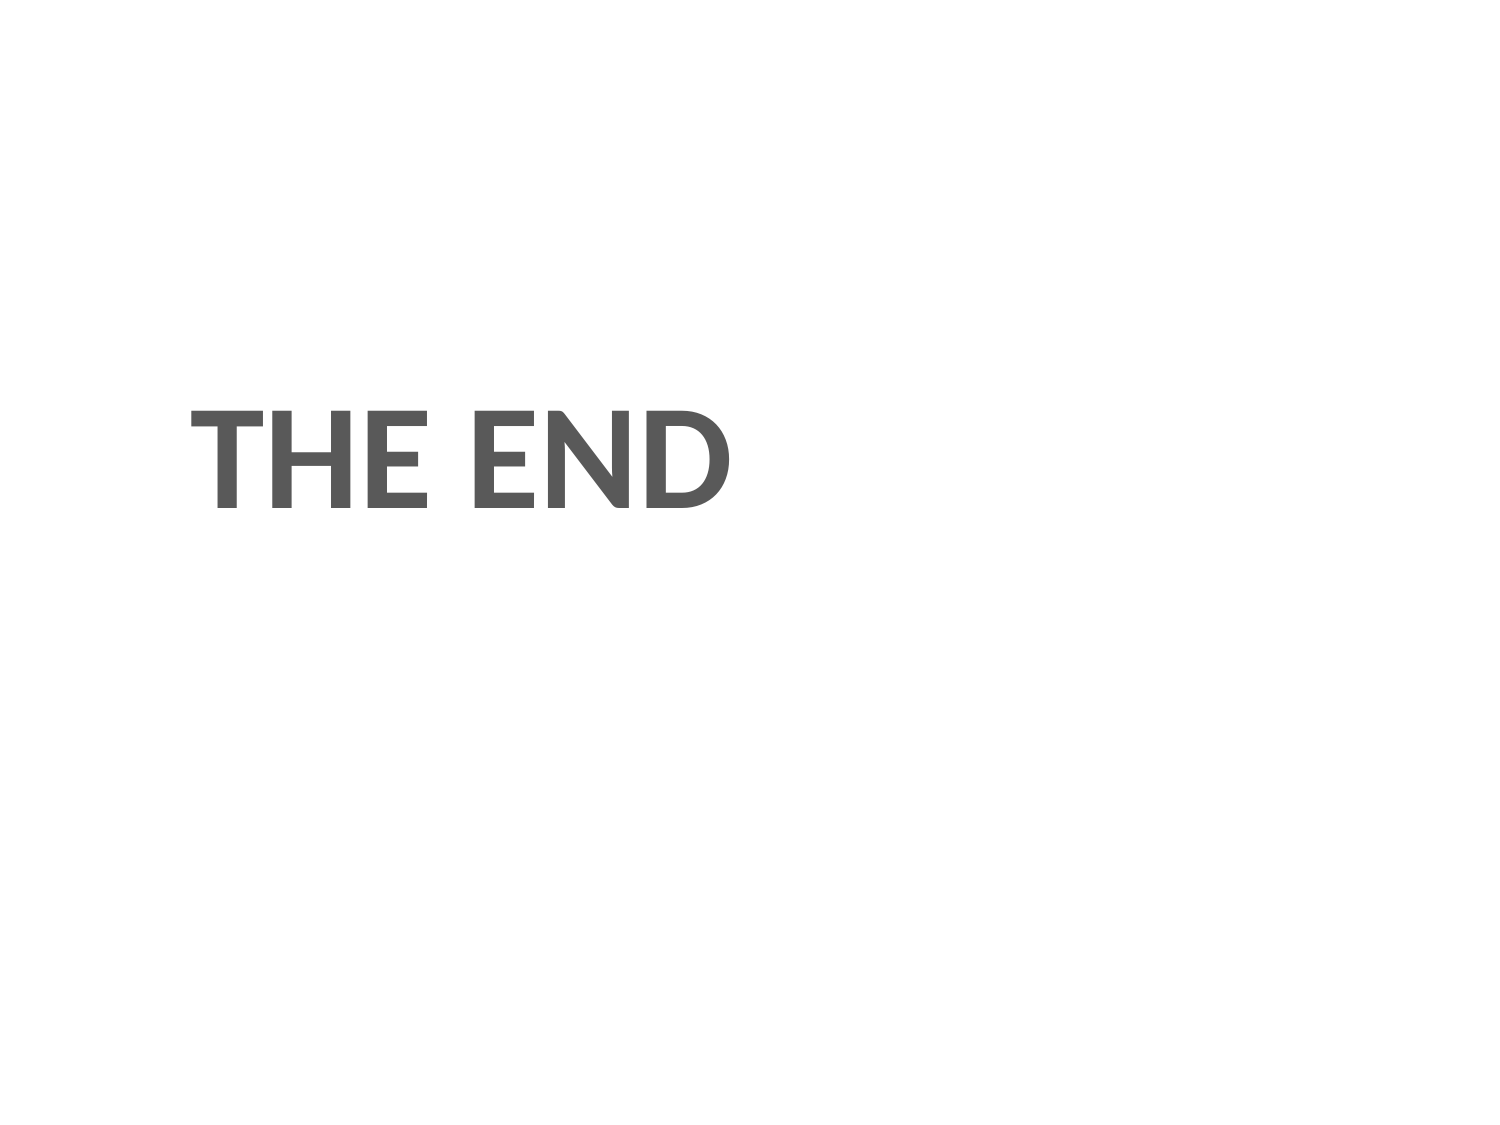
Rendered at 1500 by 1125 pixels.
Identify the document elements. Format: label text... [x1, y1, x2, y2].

title THE END [175, 351, 1339, 652]
